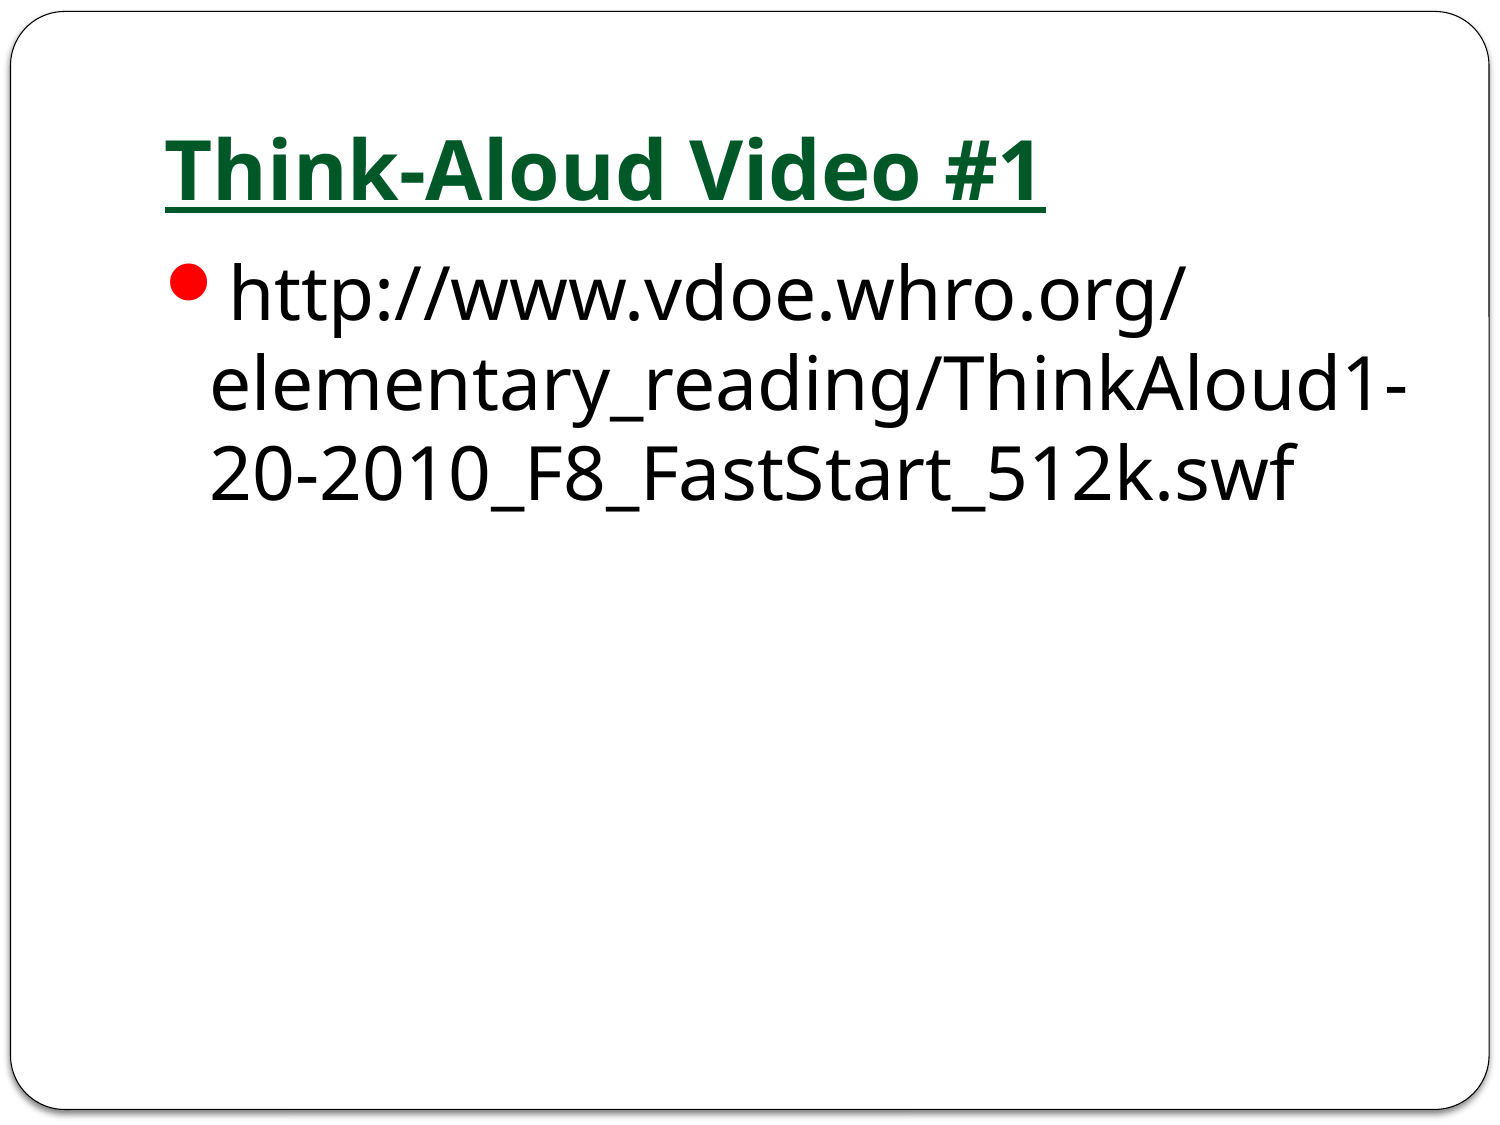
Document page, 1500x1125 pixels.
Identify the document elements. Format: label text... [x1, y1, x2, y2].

title Think-Aloud Video #1 [150, 45, 1425, 233]
list http://www.vdoe.whro.org/elementary_reading/ThinkAloud1-20-2010_F8_FastStart_512k.swf [150, 237, 1425, 988]
